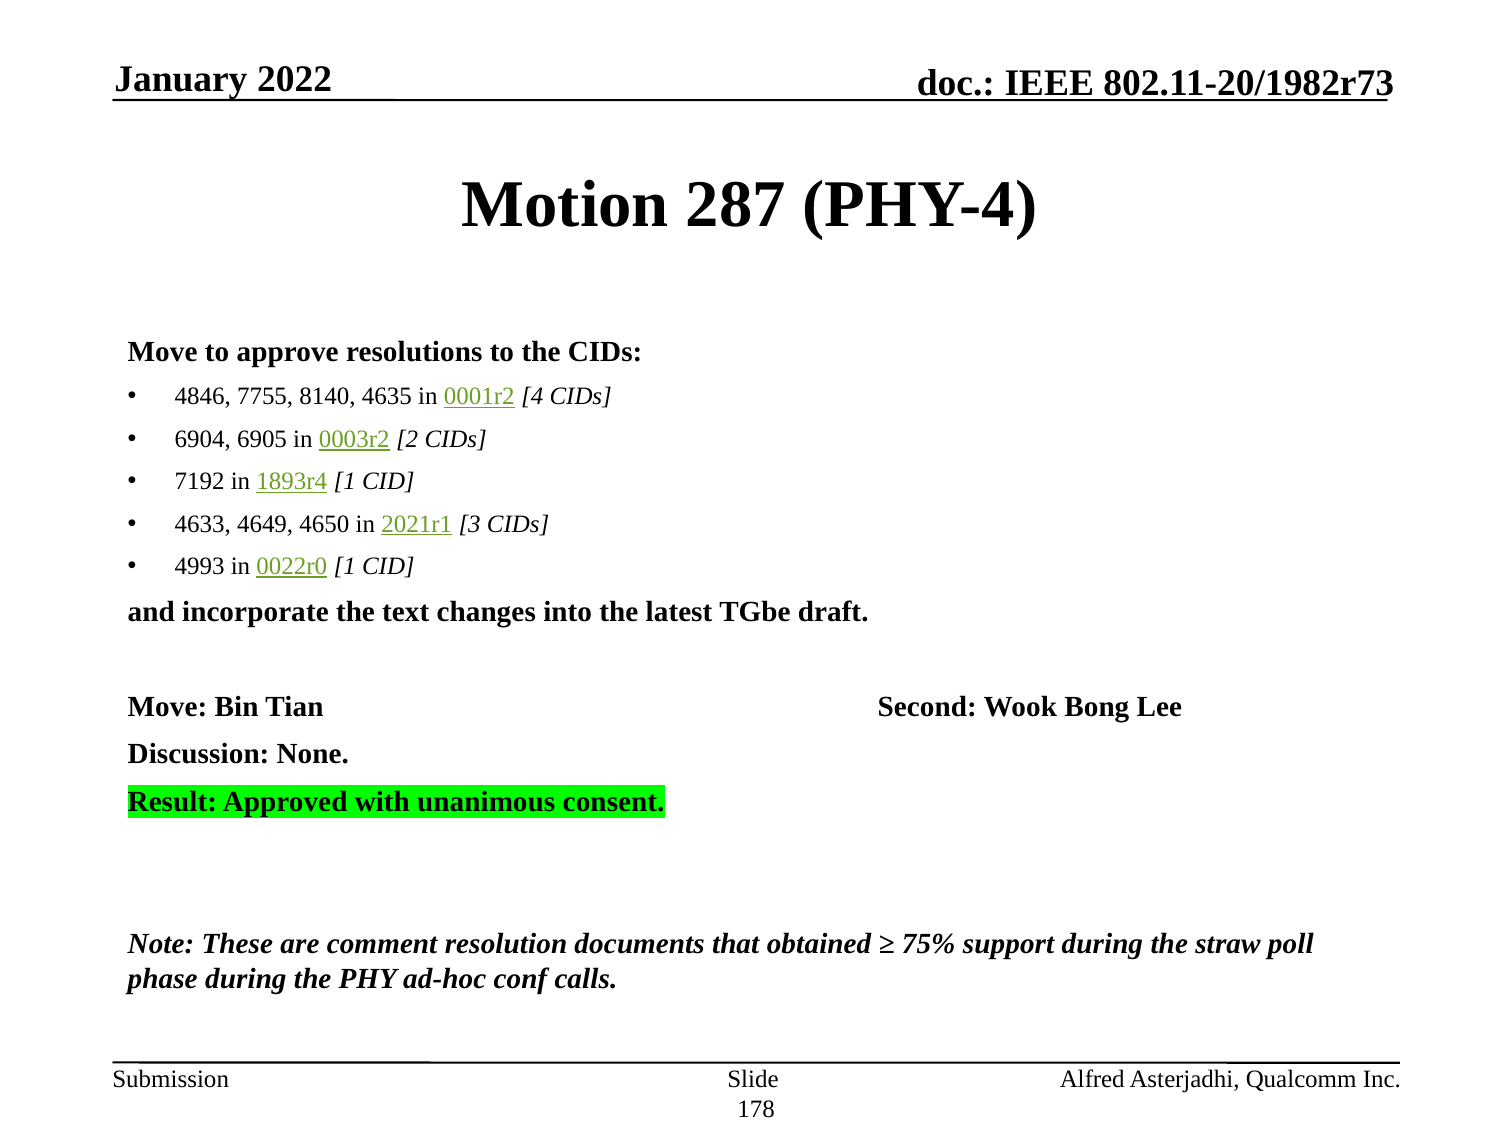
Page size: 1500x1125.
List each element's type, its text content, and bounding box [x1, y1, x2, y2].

title Motion 287 (PHY-4) [112, 112, 1388, 288]
footer Alfred Asterjadhi, Qualcomm Inc. [878, 1061, 1402, 1093]
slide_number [114, 54, 423, 100]
slide_number Slide 178 [712, 1061, 800, 1123]
list Move to approve resolutions to the CIDs: 4846, 7755, 8140, 4635 in 0001r2 [4 CIDs] 6904, 6905 in 0003r2 [2 CIDs] 7192 in 1893r4 [1 CID] 4633, 4649, 4650 in 2021r1 [3 CIDs] 4993 in 0022r0 [1 CID] and incorporate the text changes into the latest TGbe draft. Move: Bin Tian Second: Wook Bong Lee Discussion: None. Result: Approved with unanimous consent. Note: These are comment resolution documents that obtained ≥ 75% support during the straw poll phase during the PHY ad-hoc conf calls. [112, 324, 1388, 1063]
